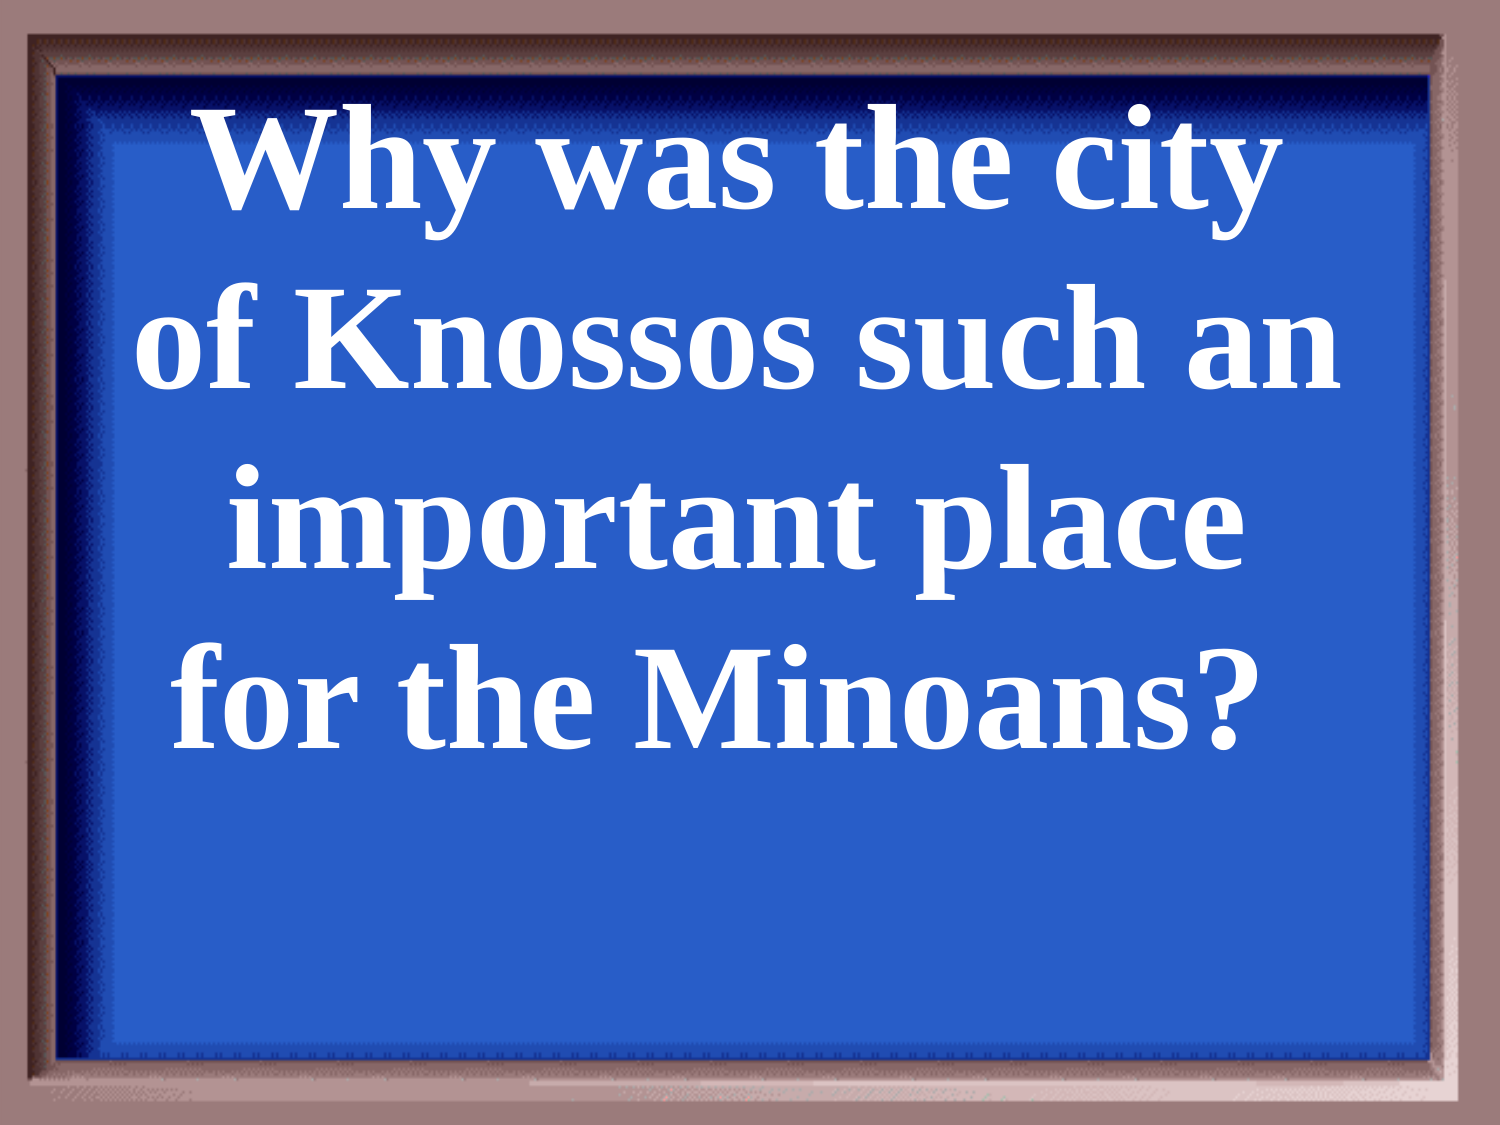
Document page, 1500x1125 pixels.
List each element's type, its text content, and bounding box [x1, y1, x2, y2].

picture [0, 0, 1500, 1125]
title Why was the city of Knossos such an important place for the Minoans? [99, 324, 1375, 513]
